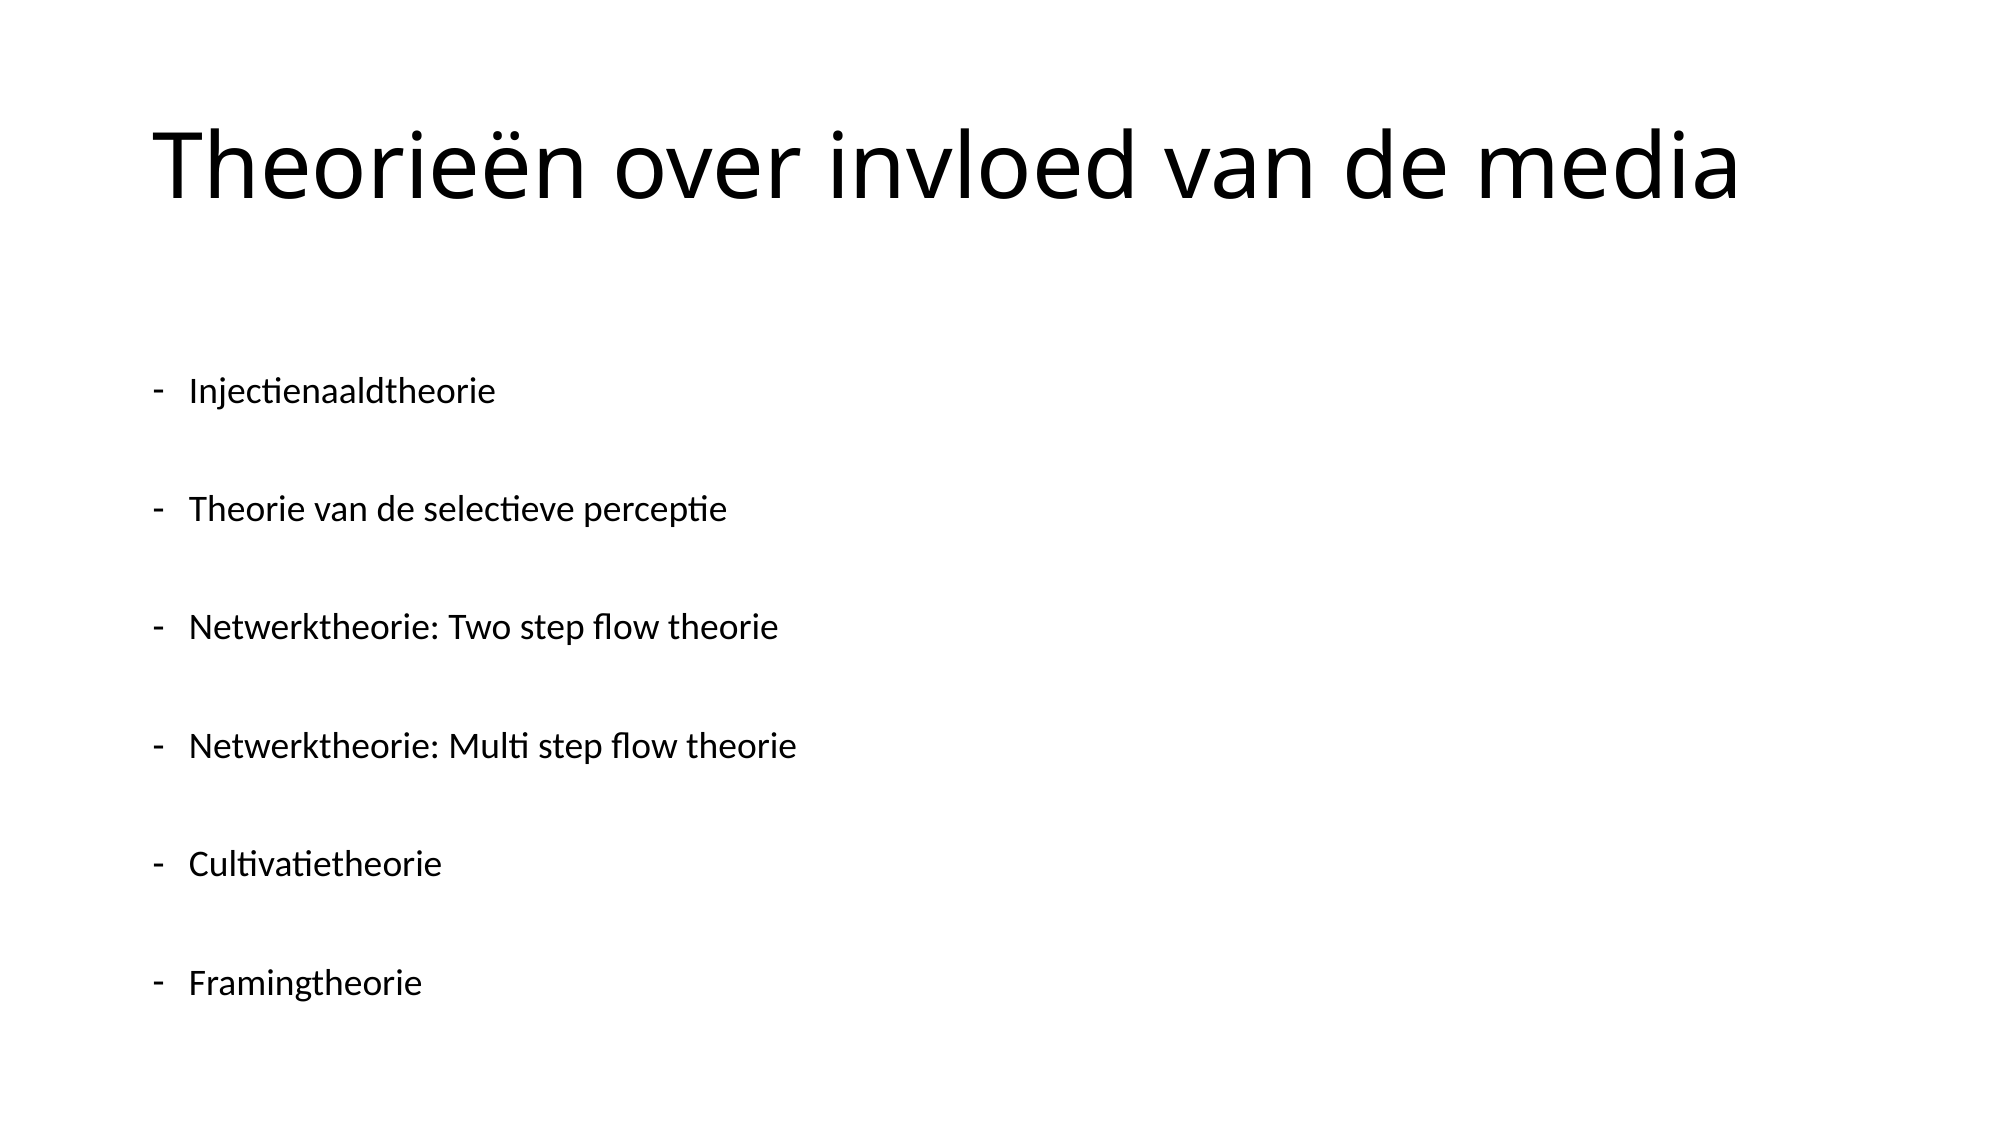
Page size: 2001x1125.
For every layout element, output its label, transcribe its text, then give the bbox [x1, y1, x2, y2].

title Theorieën over invloed van de media [137, 59, 1863, 278]
list Injectienaaldtheorie Theorie van de selectieve perceptie Netwerktheorie: Two step flow theorie Netwerktheorie: Multi step flow theorie Cultivatietheorie Framingtheorie [137, 299, 1863, 1014]
